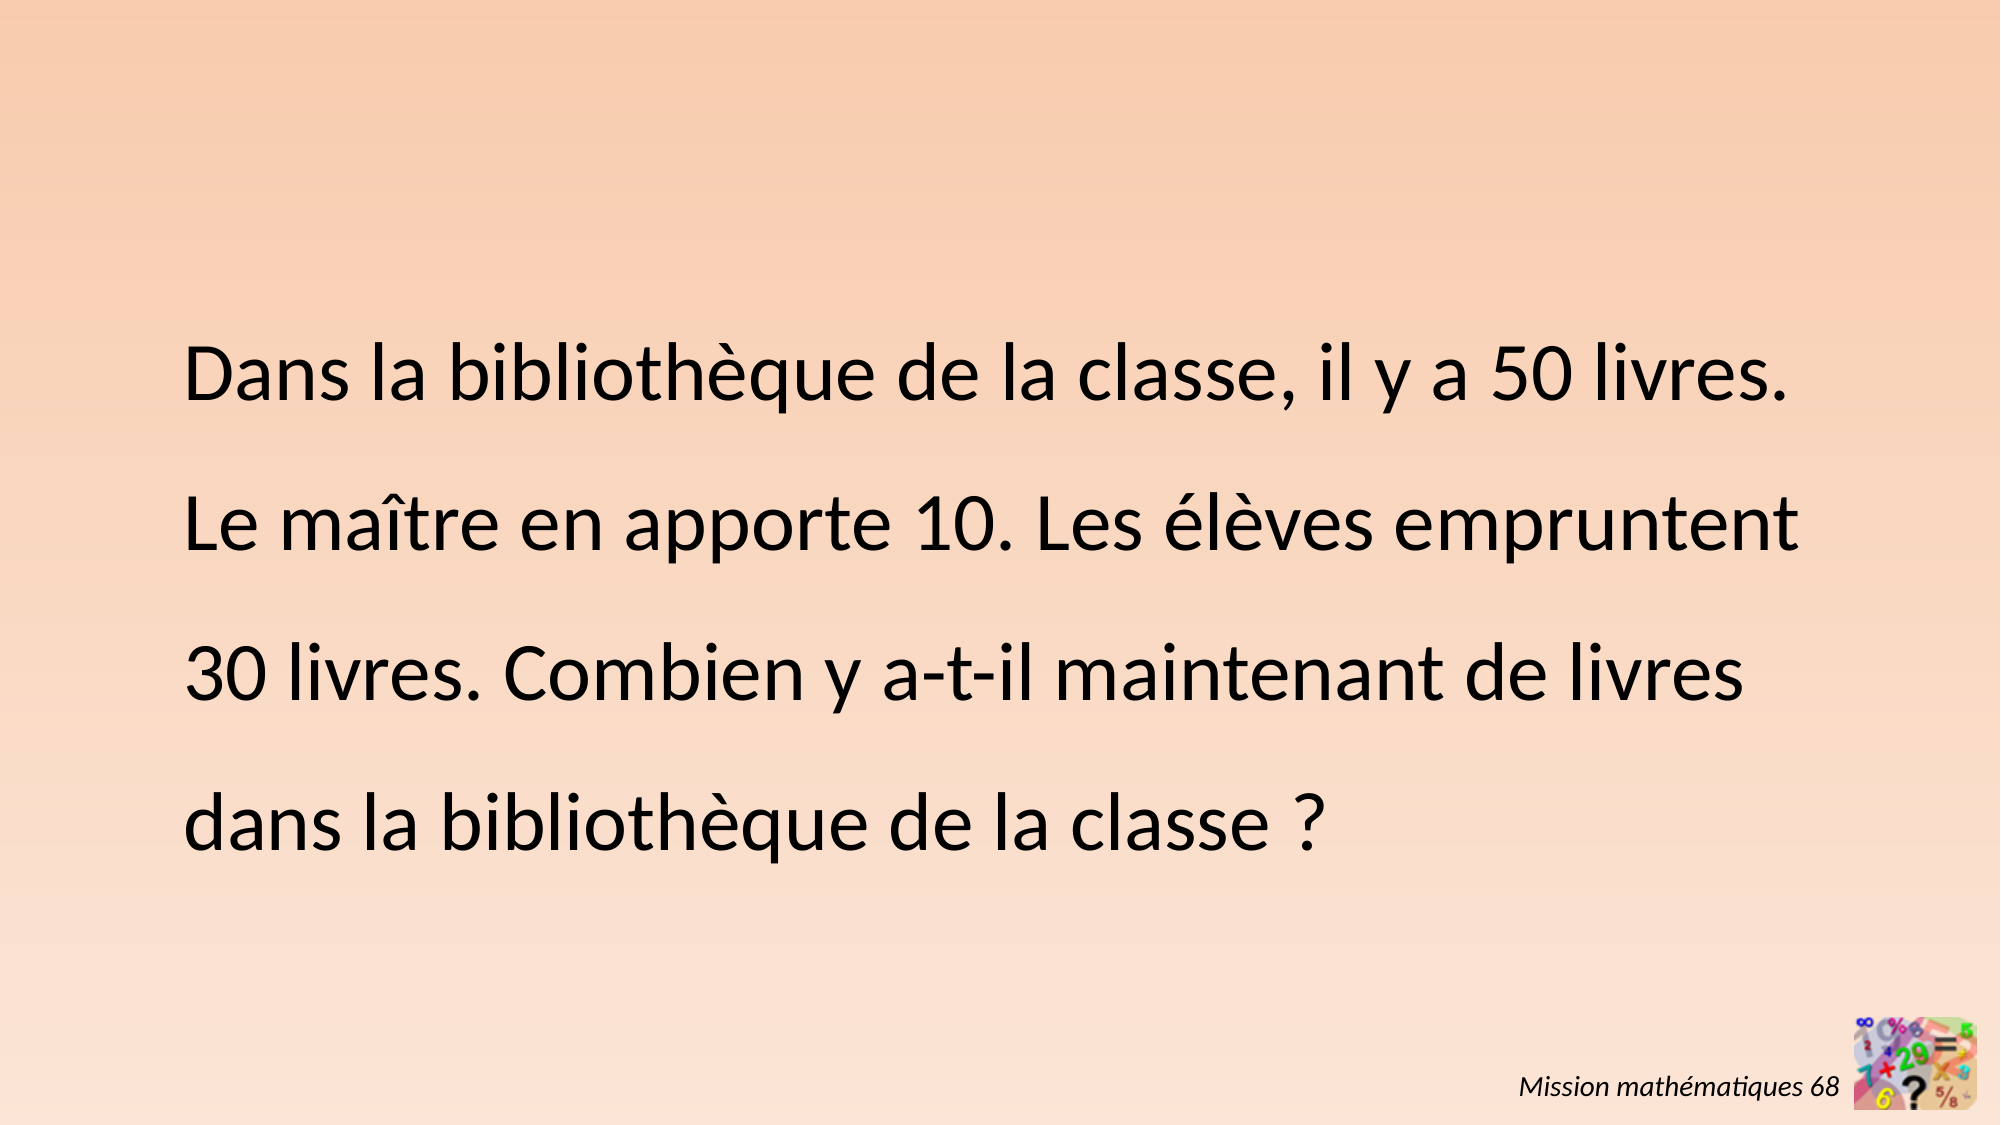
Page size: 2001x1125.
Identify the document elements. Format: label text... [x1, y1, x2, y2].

picture [1854, 1017, 1977, 1110]
text_box Mission mathématiques 68 [1501, 1059, 1854, 1110]
text_box Dans la bibliothèque de la classe, il y a 50 livres. Le maître en apporte 10. Les élèves empruntent 30 livres. Combien y a-t-il maintenant de livres dans la bibliothèque de la classe ? [168, 259, 1832, 875]
